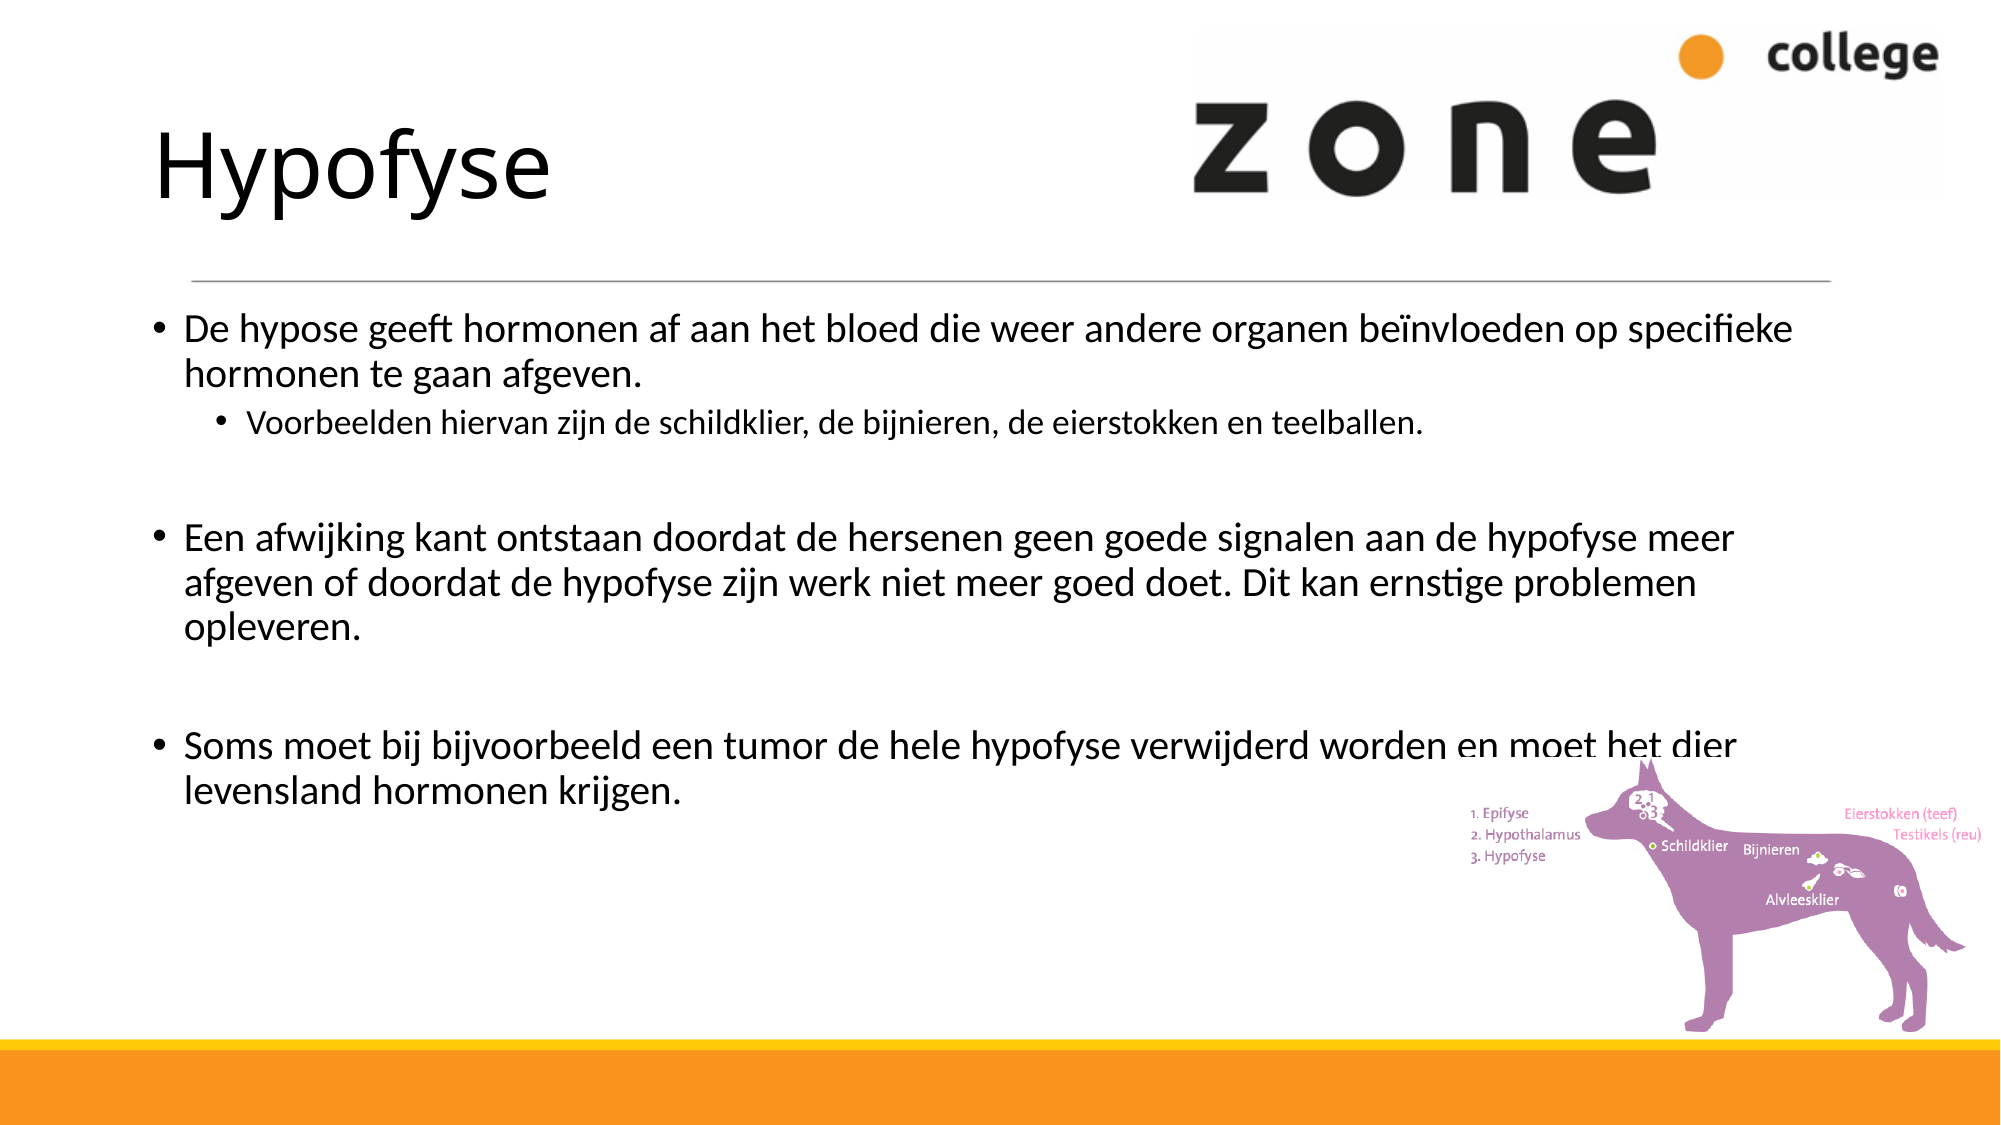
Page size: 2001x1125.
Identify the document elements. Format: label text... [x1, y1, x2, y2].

title Hypofyse [137, 59, 1863, 278]
list De hypose geeft hormonen af aan het bloed die weer andere organen beïnvloeden op specifieke hormonen te gaan afgeven. Voorbeelden hiervan zijn de schildklier, de bijnieren, de eierstokken en teelballen. Een afwijking kant ontstaan doordat de hersenen geen goede signalen aan de hypofyse meer afgeven of doordat de hypofyse zijn werk niet meer goed doet. Dit kan ernstige problemen opleveren. Soms moet bij bijvoorbeeld een tumor de hele hypofyse verwijderd worden en moet het dier levensland hormonen krijgen. [137, 299, 1863, 825]
picture [0, 0, 2001, 1125]
